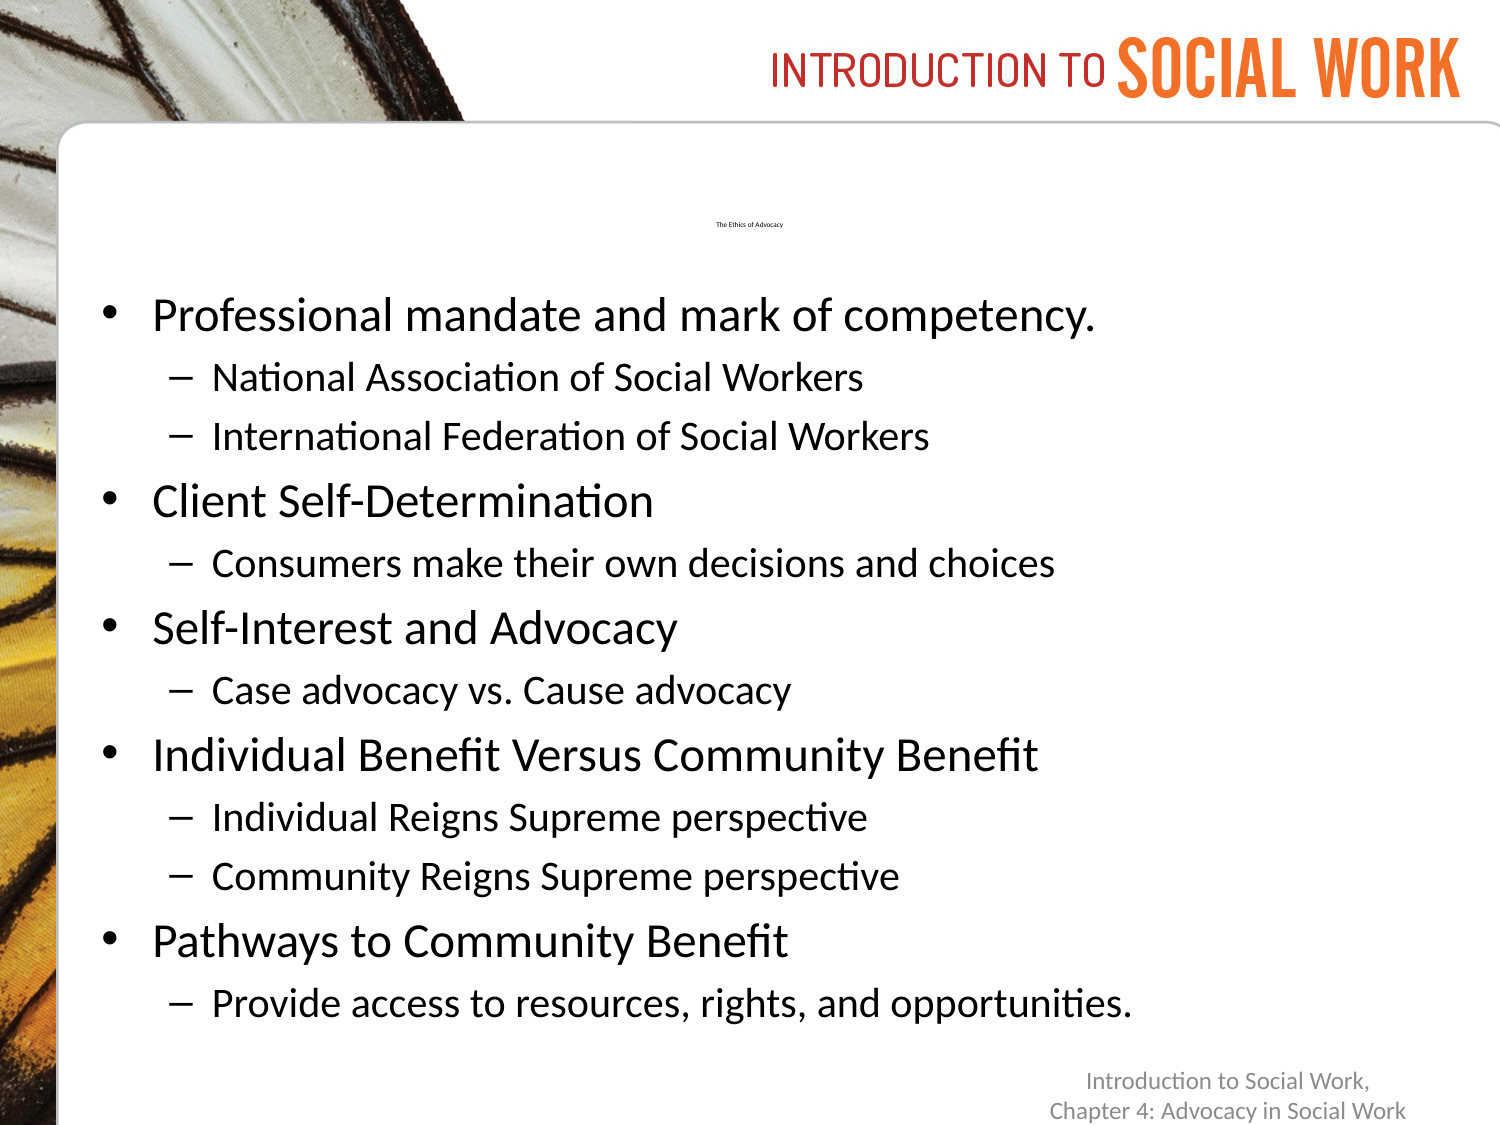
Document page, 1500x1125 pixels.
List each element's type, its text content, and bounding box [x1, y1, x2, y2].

title The Ethics of Advocacy [75, 212, 1425, 245]
picture [0, 0, 1500, 1125]
footer Introduction to Social Work, Chapter 4: Advocacy in Social Work [987, 1065, 1475, 1125]
list Professional mandate and mark of competency. National Association of Social Workers International Federation of Social Workers Client Self-Determination Consumers make their own decisions and choices Self-Interest and Advocacy Case advocacy vs. Cause advocacy Individual Benefit Versus Community Benefit Individual Reigns Supreme perspective Community Reigns Supreme perspective Pathways to Community Benefit Provide access to resources, rights, and opportunities. [86, 275, 1499, 1038]
